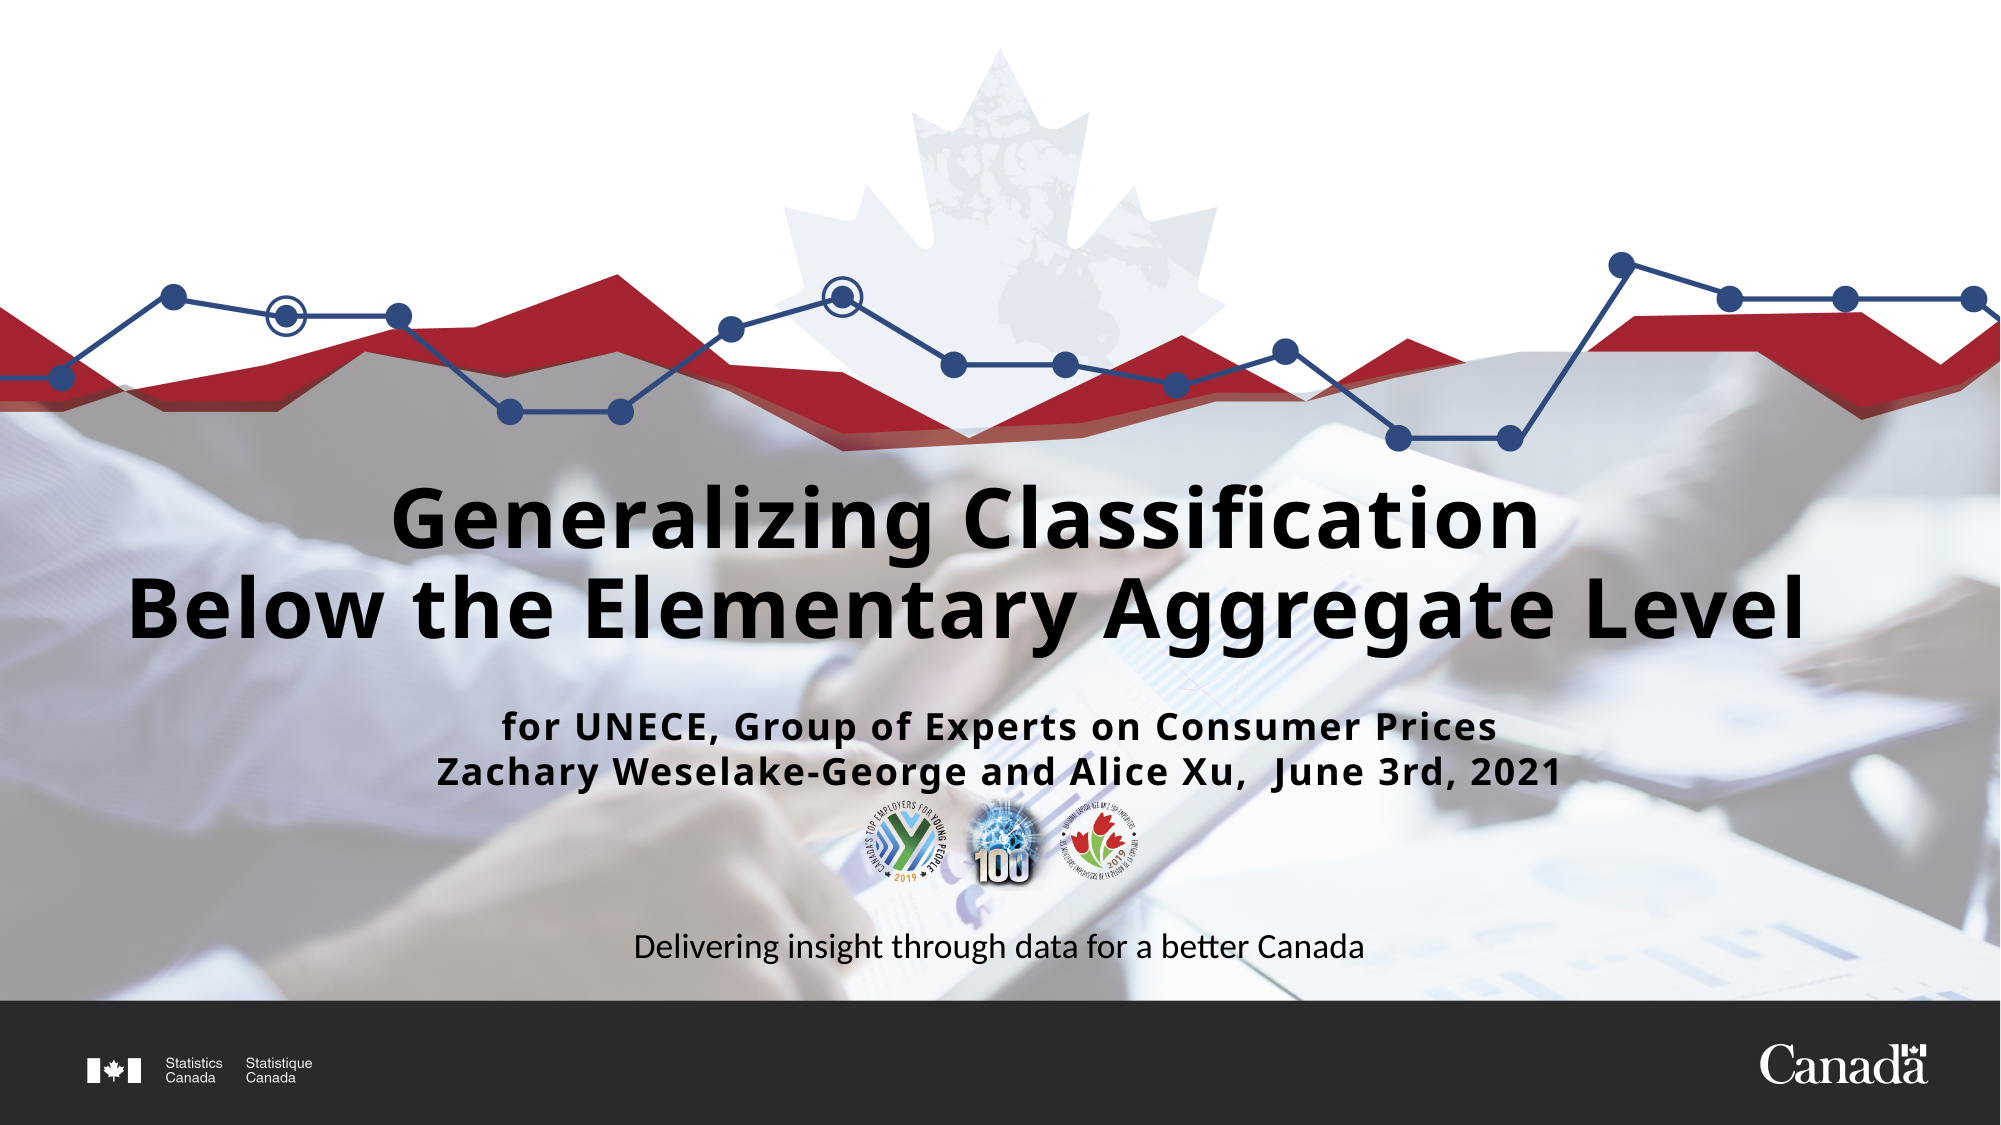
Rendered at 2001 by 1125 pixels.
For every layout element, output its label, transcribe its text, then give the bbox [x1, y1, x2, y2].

subtitle for UNECE, Group of Experts on Consumer Prices Zachary Weselake-George and Alice Xu, June 3rd, 2021 [249, 695, 1750, 806]
picture [0, 0, 2001, 1125]
title Generalizing Classification Below the Elementary Aggregate Level [22, 490, 1937, 664]
